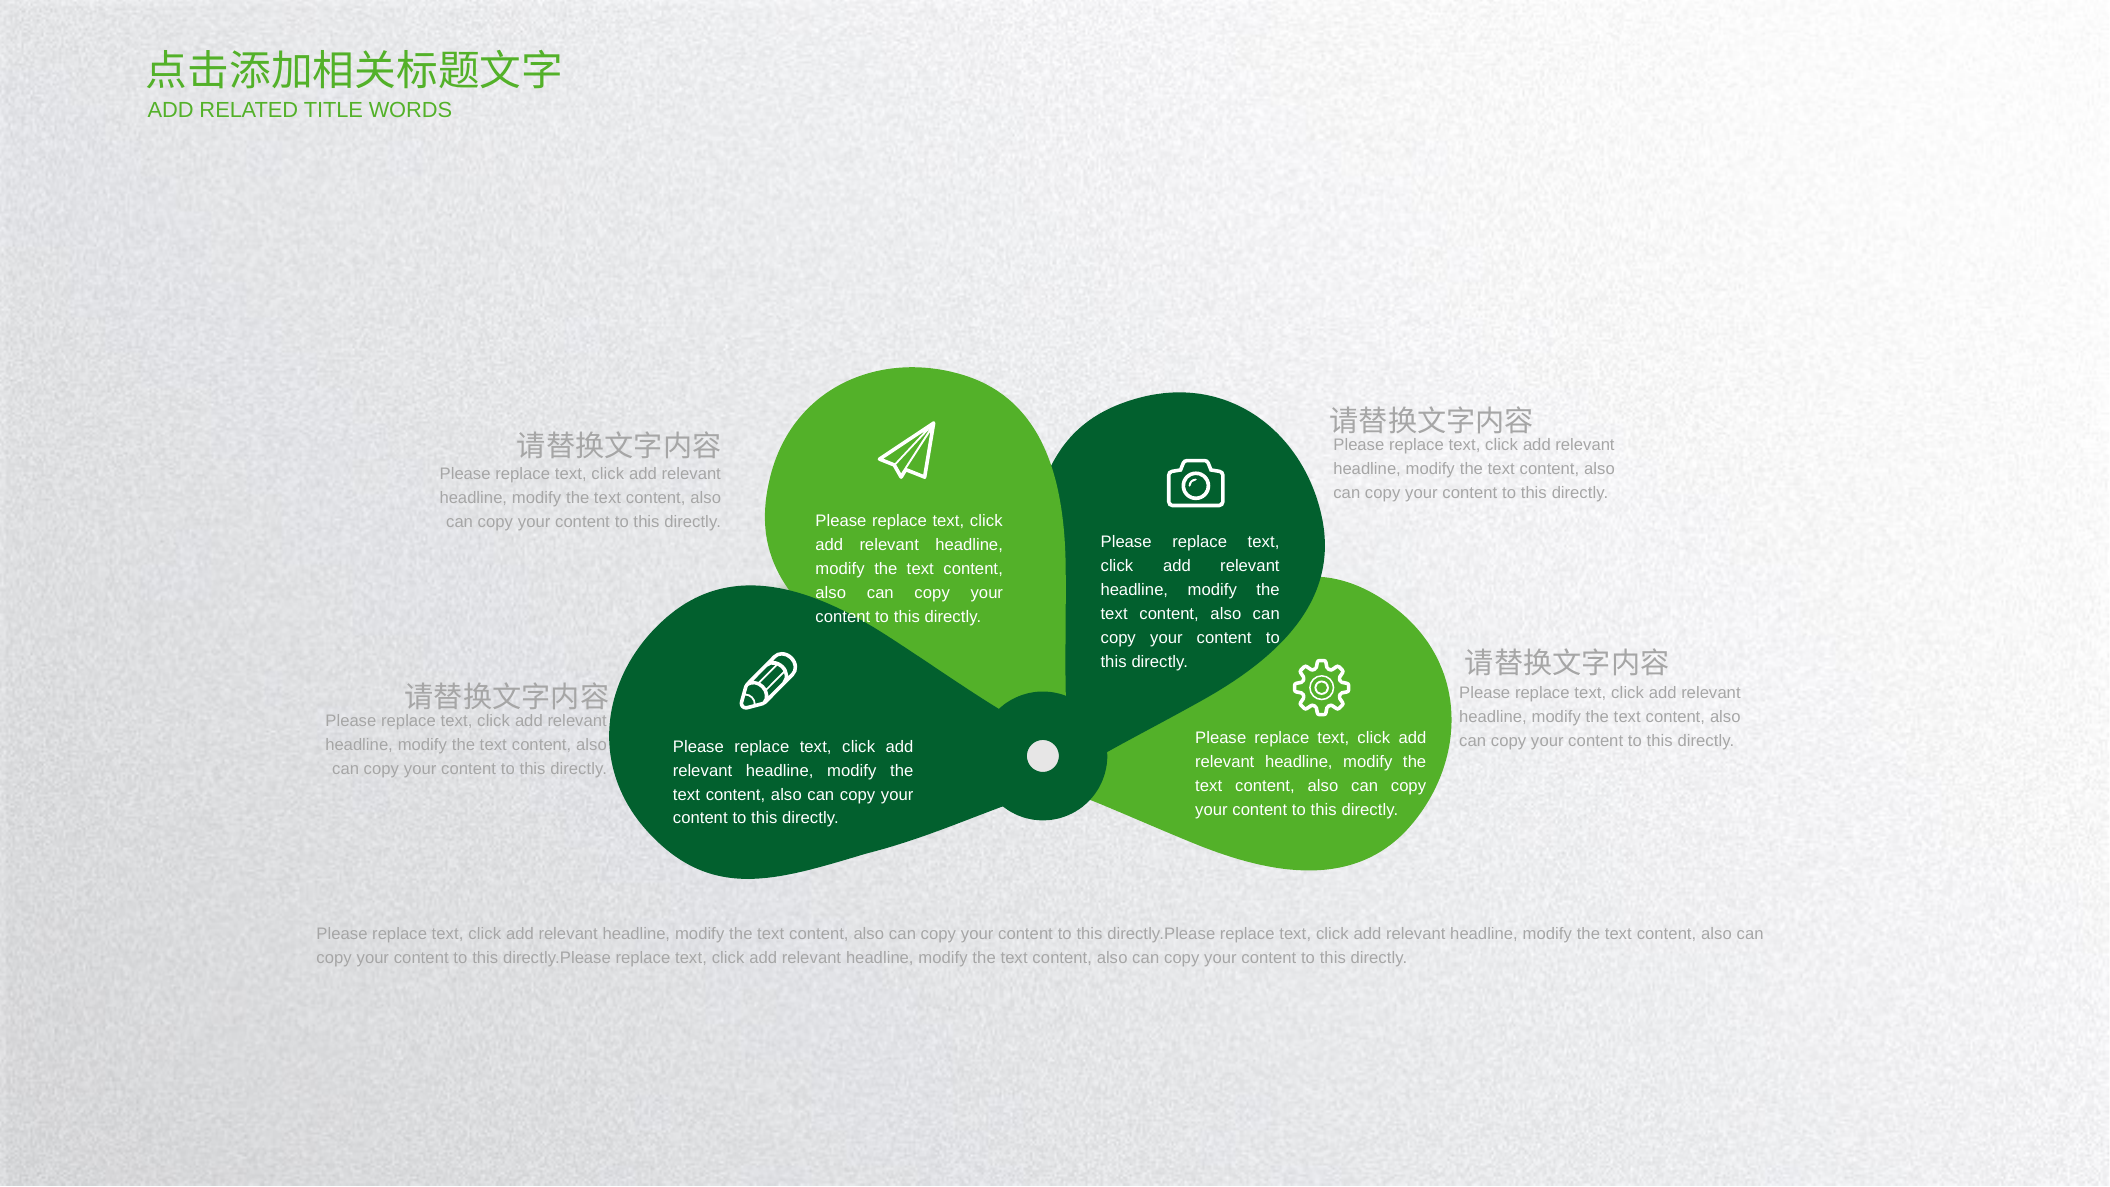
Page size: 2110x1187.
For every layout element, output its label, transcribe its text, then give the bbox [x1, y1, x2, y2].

picture [0, 0, 2110, 1186]
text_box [295, 671, 611, 777]
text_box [624, 373, 1442, 921]
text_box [409, 420, 624, 530]
text_box Please replace text, click add relevant headline, modify the text content, also can copy your content to this directly.Please replace text, click add relevant headline, modify the text content, also can copy your content to this directly.Please replace text, click add relevant headline, modify the text content, also can copy your content to this directly. [316, 918, 1793, 967]
text_box ADD RELATED TITLE WORDS [147, 96, 453, 123]
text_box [1442, 395, 1644, 501]
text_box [1459, 637, 1771, 749]
text_box 点击添加相关标题文字 [145, 43, 564, 95]
